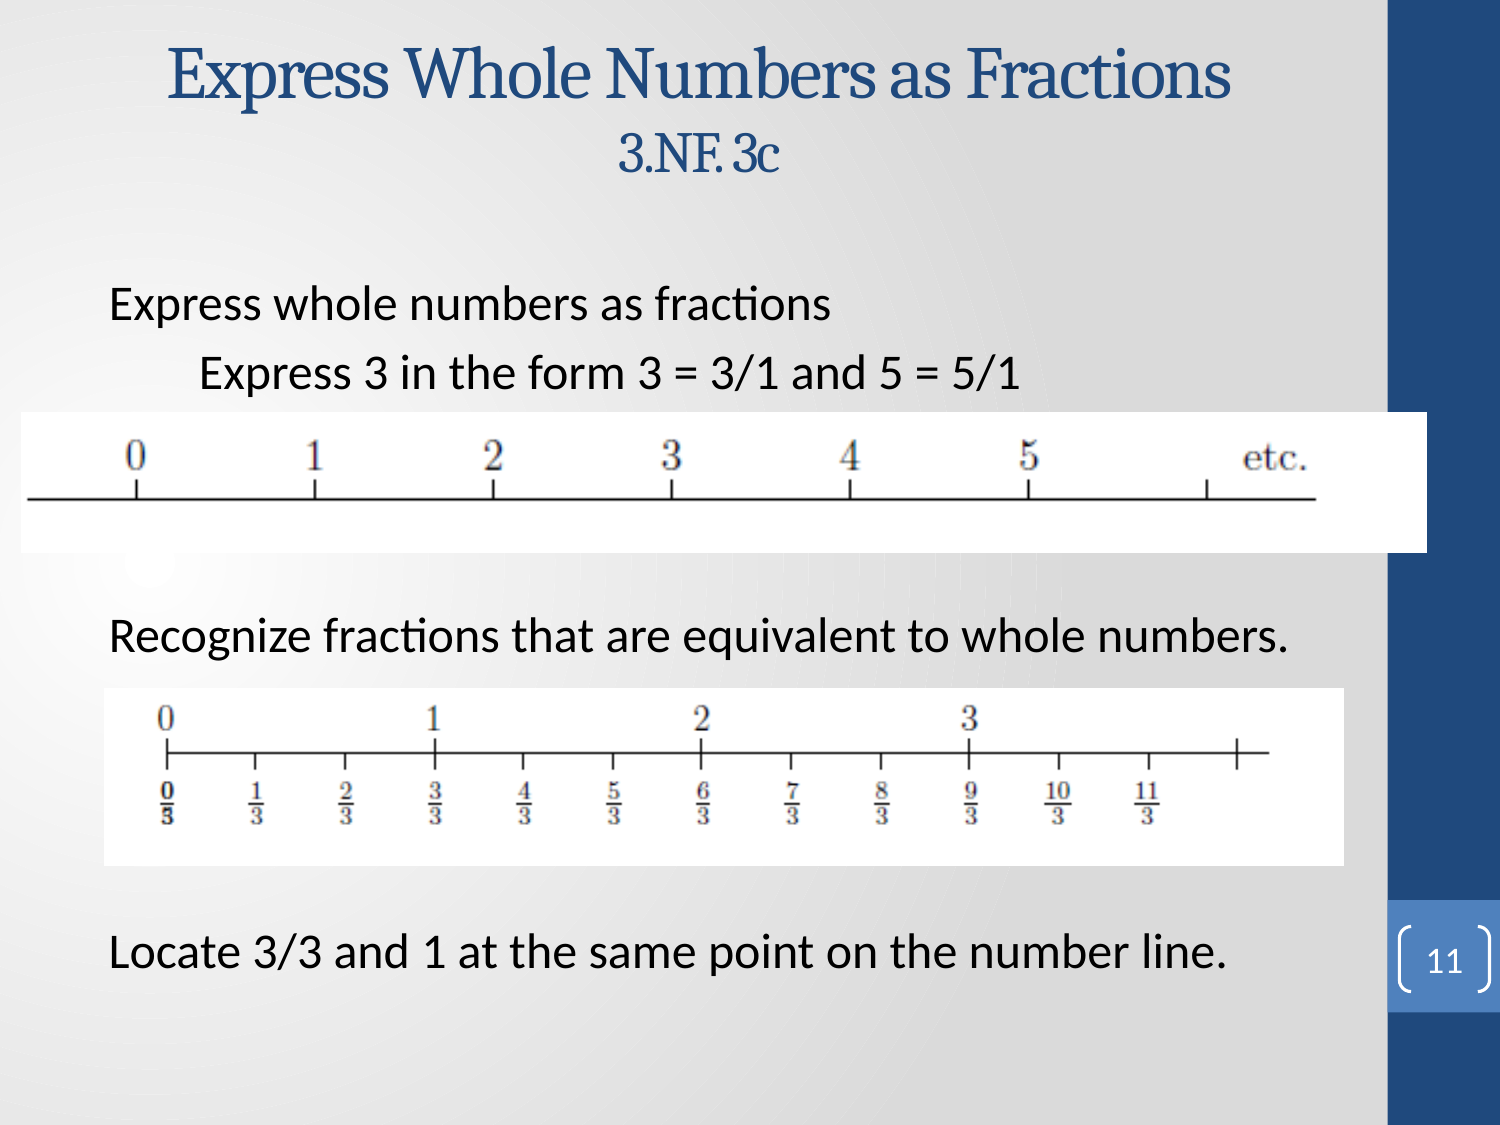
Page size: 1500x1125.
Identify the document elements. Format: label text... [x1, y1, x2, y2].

slide_number 11 [1397, 924, 1492, 994]
list Express whole numbers as fractions Express 3 in the form 3 = 3/1 and 5 = 5/1 Recognize fractions that are equivalent to whole numbers. [75, 560, 1325, 1050]
list Express whole numbers as fractions Express 3 in the form 3 = 3/1 and 5 = 5/1 Recognize fractions that are equivalent to whole numbers. [75, 262, 1325, 405]
picture [104, 687, 1344, 867]
title Express Whole Numbers as Fractions 3.NF. 3c [75, 45, 1325, 233]
picture [21, 411, 1427, 554]
text_box Locate 3/3 and 1 at the same point on the number line. [75, 911, 1313, 986]
